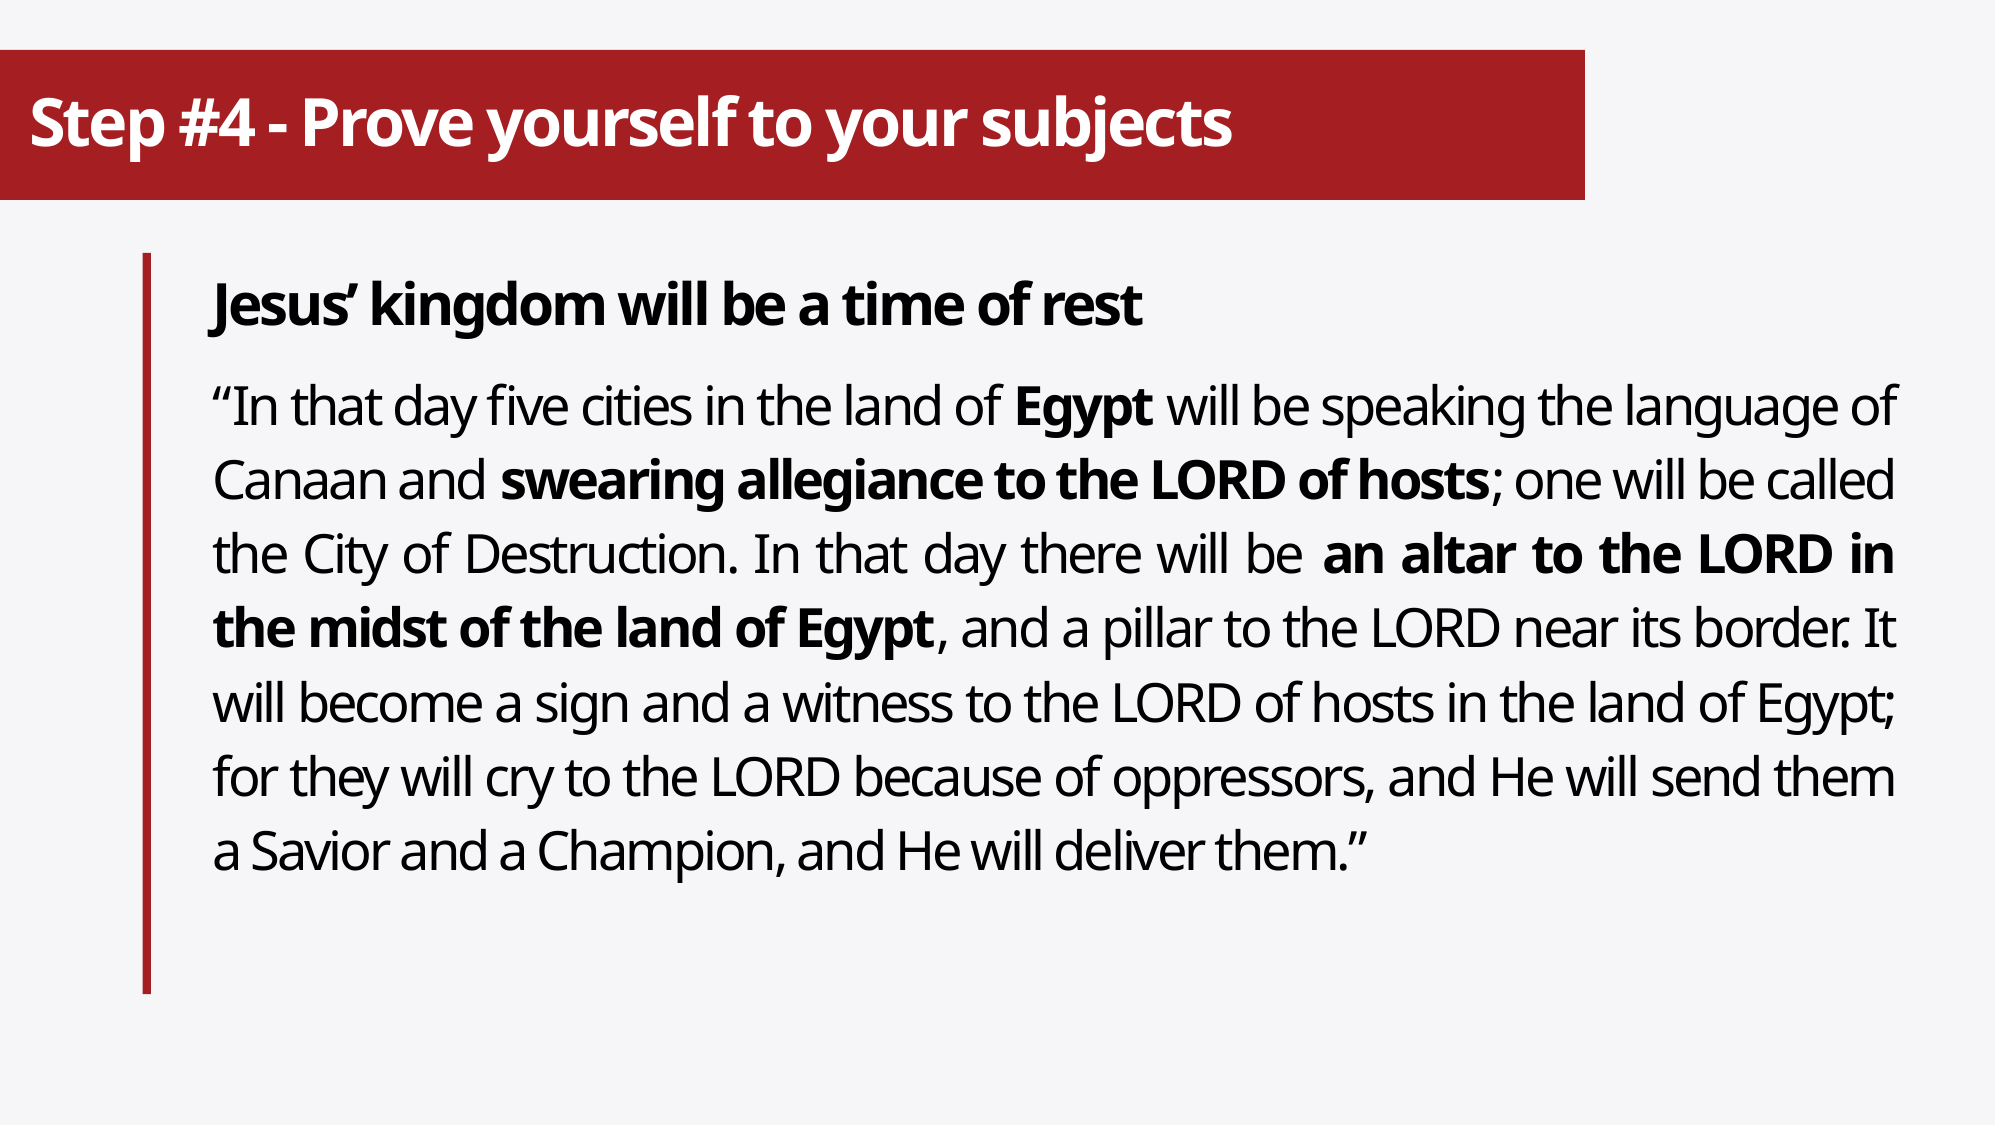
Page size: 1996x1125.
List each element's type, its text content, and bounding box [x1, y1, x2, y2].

title Step #4 - Prove yourself to your subjects [14, 62, 1810, 188]
subtitle Jesus’ kingdom will be a time of rest “In that day five cities in the land of Egypt will be speaking the language of Canaan and swearing allegiance to the LORD of hosts; one will be called the City of Destruction. In that day there will be an altar to the LORD in the midst of the land of Egypt, and a pillar to the LORD near its border. It will become a sign and a witness to the LORD of hosts in the land of Egypt; for they will cry to the LORD because of oppressors, and He will send them a Savior and a Champion, and He will deliver them.” [197, 249, 1910, 1000]
